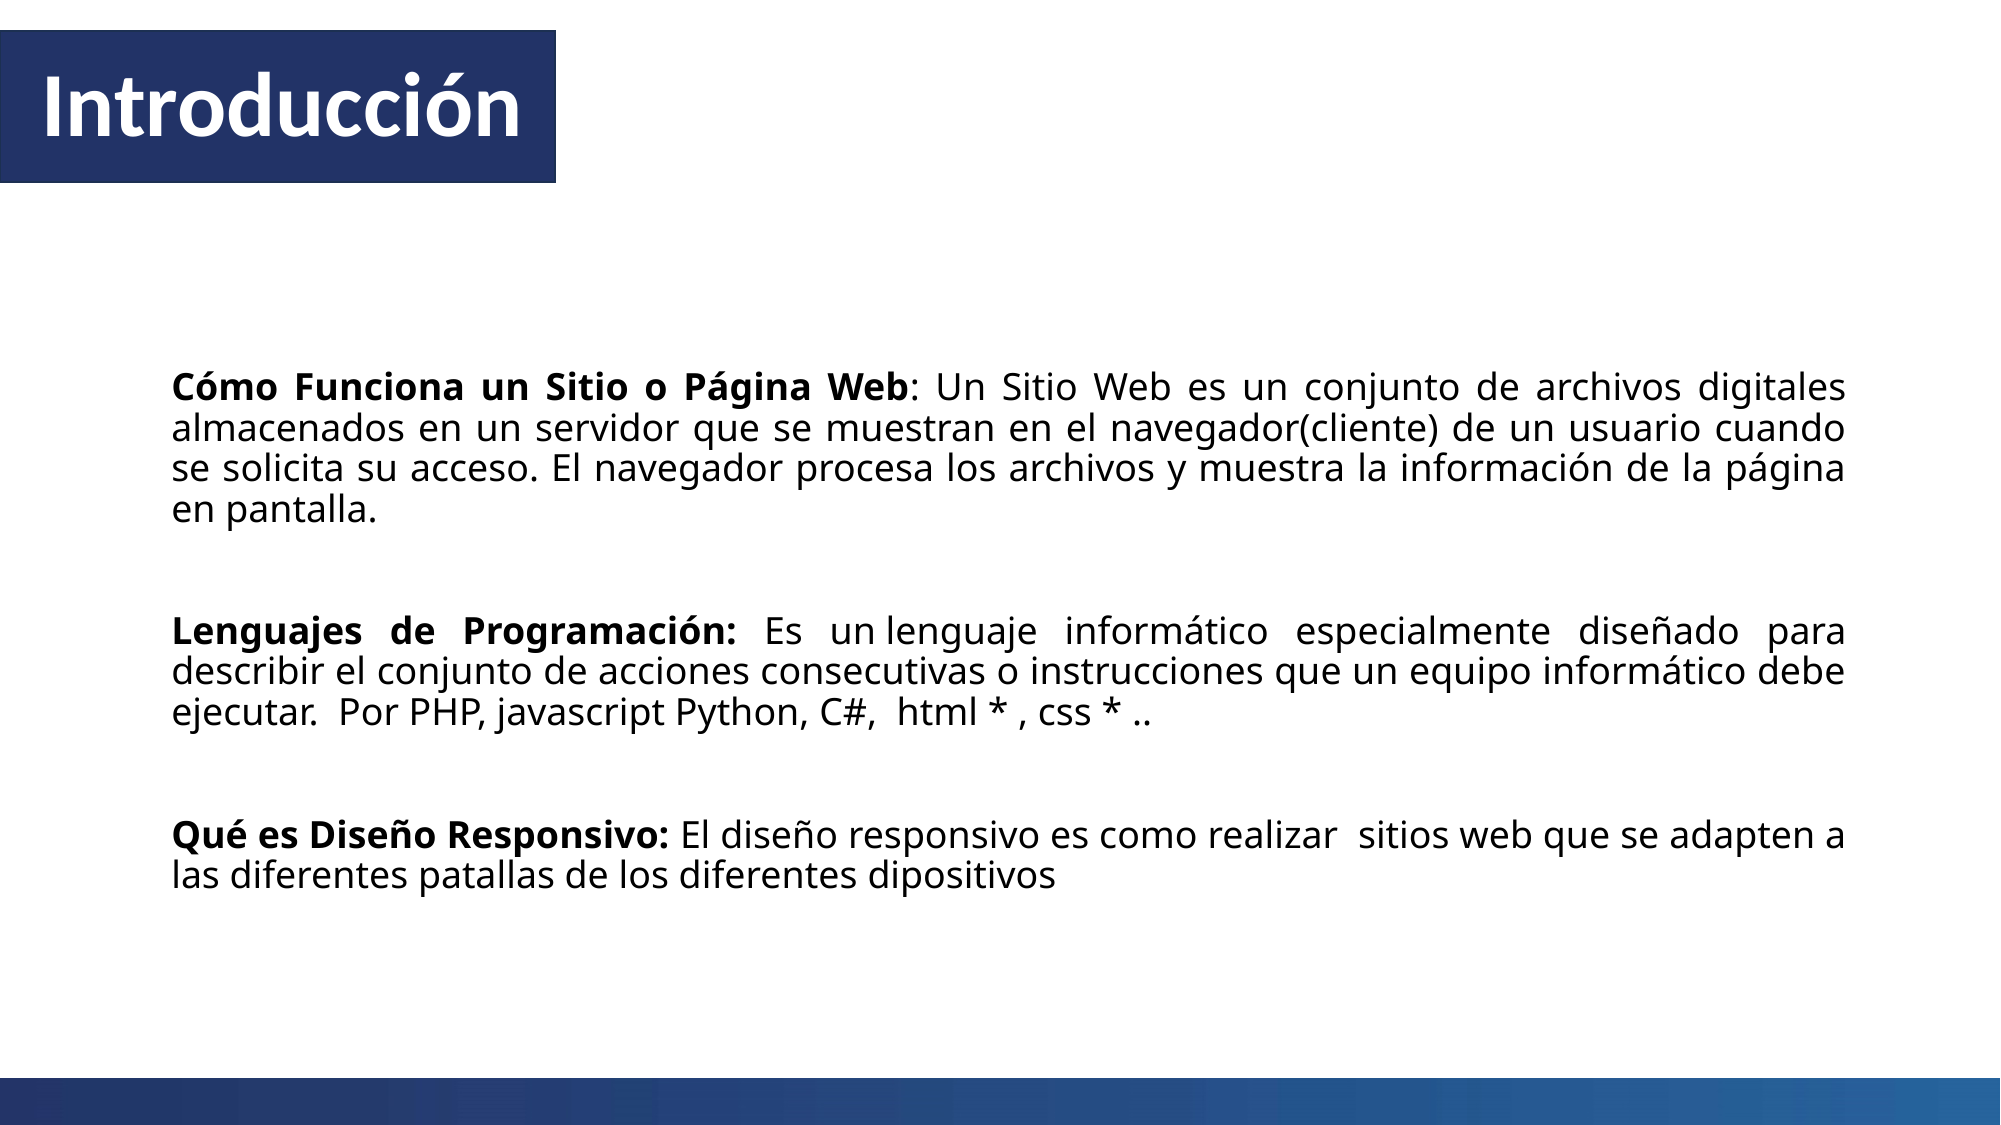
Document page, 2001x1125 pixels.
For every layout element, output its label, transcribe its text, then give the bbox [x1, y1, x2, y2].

title Introducción [26, 49, 541, 165]
list Cómo Funciona un Sitio o Página Web: Un Sitio Web es un conjunto de archivos digitales almacenados en un servidor que se muestran en el navegador(cliente) de un usuario cuando se solicita su acceso. El navegador procesa los archivos y muestra la información de la página en pantalla. Lenguajes de Programación: Es un lenguaje informático especialmente diseñado para describir el conjunto de acciones consecutivas o instrucciones que un equipo informático debe ejecutar. Por PHP, javascript Python, C#, html * , css * .. Qué es Diseño Responsivo: El diseño responsivo es como realizar sitios web que se adapten a las diferentes patallas de los diferentes dipositivos [137, 299, 1863, 1014]
text_box [0, 31, 556, 182]
picture [0, 1077, 2000, 1125]
